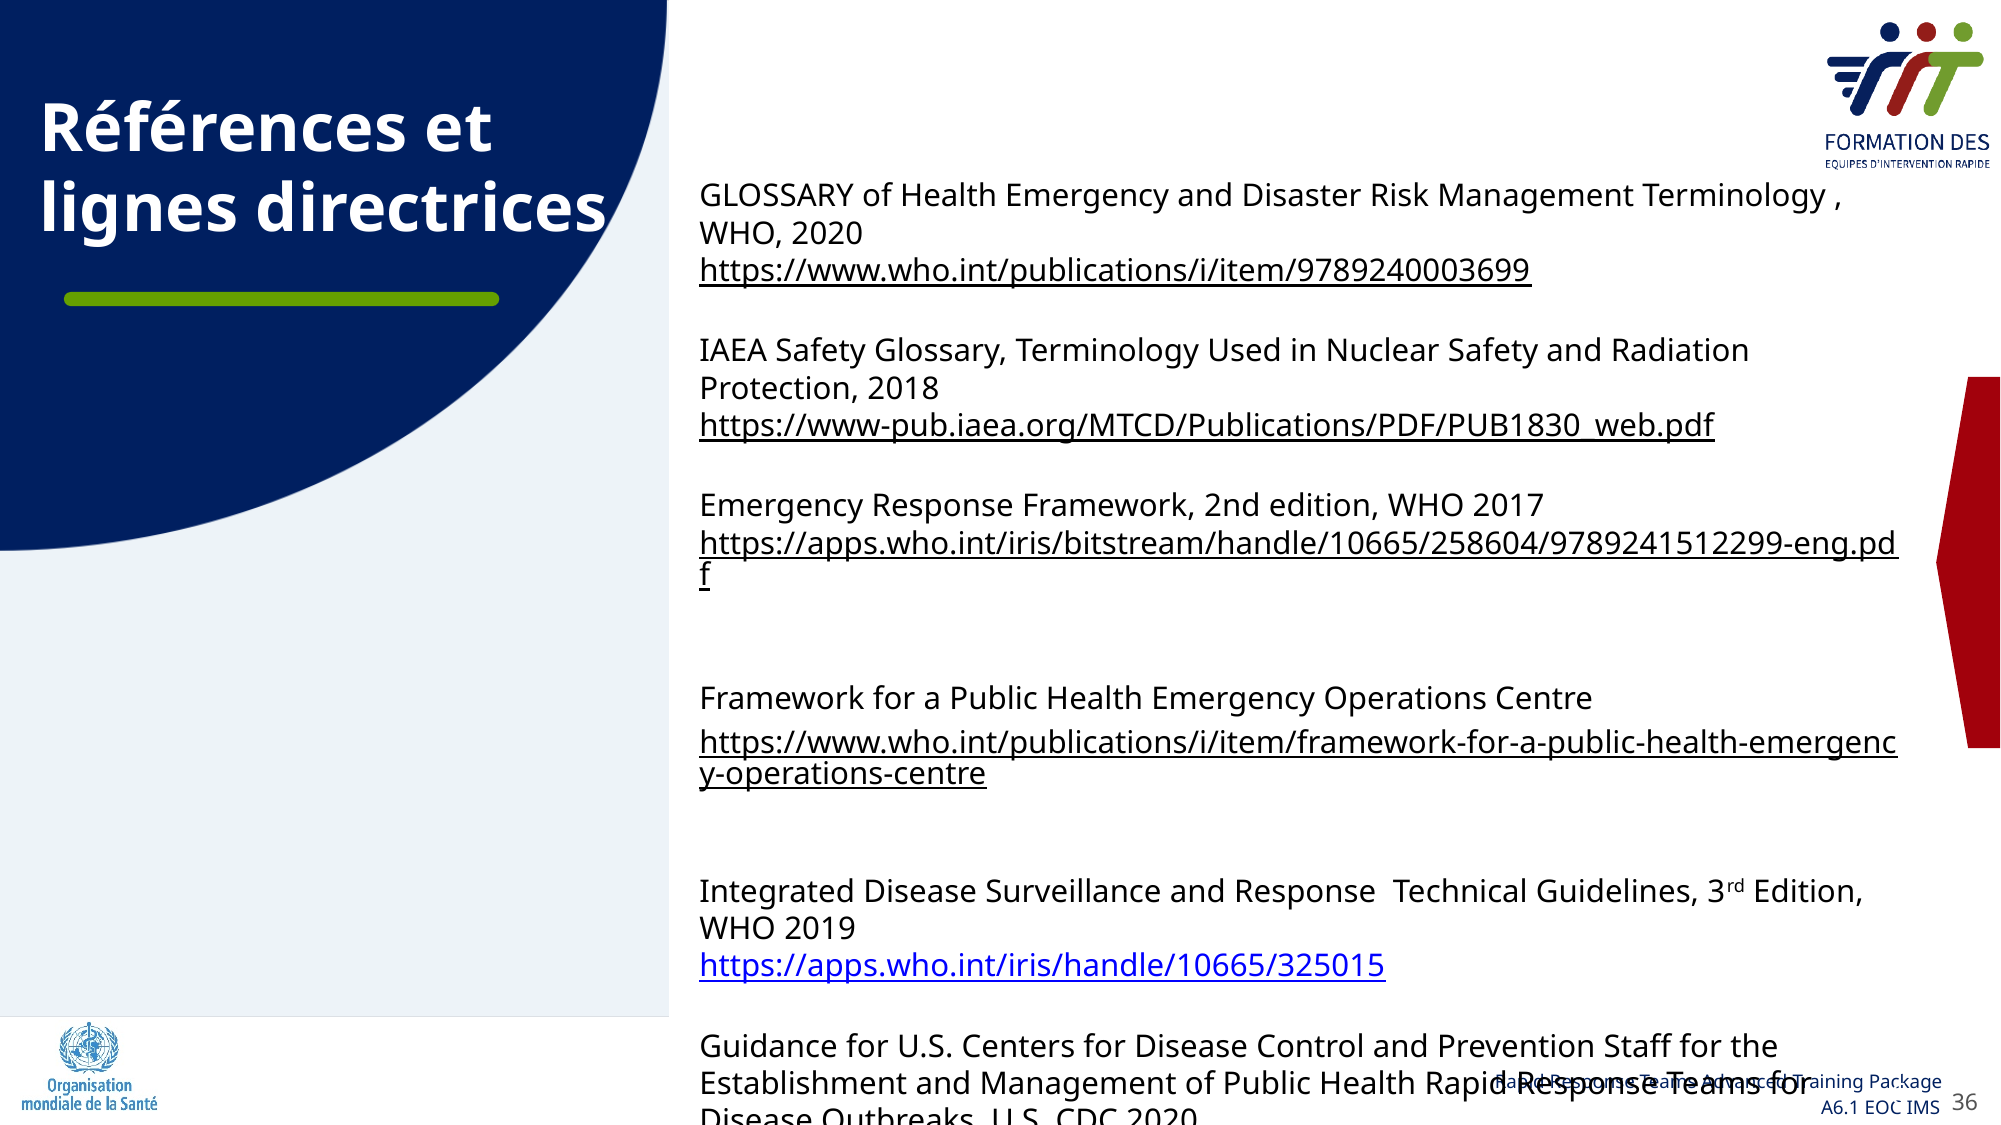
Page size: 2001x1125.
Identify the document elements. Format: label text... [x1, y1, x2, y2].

picture [1825, 21, 1990, 170]
slide_number 36 [1912, 1037, 1930, 1092]
picture [20, 1020, 158, 1111]
text_box GLOSSARY of Health Emergency and Disaster Risk Management Terminology , WHO, 2020 https://www.who.int/publications/i/item/9789240003699 IAEA Safety Glossary, Terminology Used in Nuclear Safety and Radiation Protection, 2018 https://www-pub.iaea.org/MTCD/Publications/PDF/PUB1830_web.pdf Emergency Response Framework, 2nd edition, WHO 2017 https://apps.who.int/iris/bitstream/handle/10665/258604/9789241512299-eng.pdf Framework for a Public Health Emergency Operations Centre https://www.who.int/publications/i/item/framework-for-a-public-health-emergency-operations-centre Integrated Disease Surveillance and Response Technical Guidelines, 3rd Edition, WHO 2019 https://apps.who.int/iris/handle/10665/325015 Guidance for U.S. Centers for Disease Control and Prevention Staff for the Establishment and Management of Public Health Rapid Response Teams for Disease Outbreaks, U.S. CDC 2020 https://www.cdc.gov/coronavirus/2019-ncov/downloads/global-covid-19/RRTManagementGuidance-508.pdf [693, 169, 1912, 1124]
picture [0, 0, 669, 1018]
